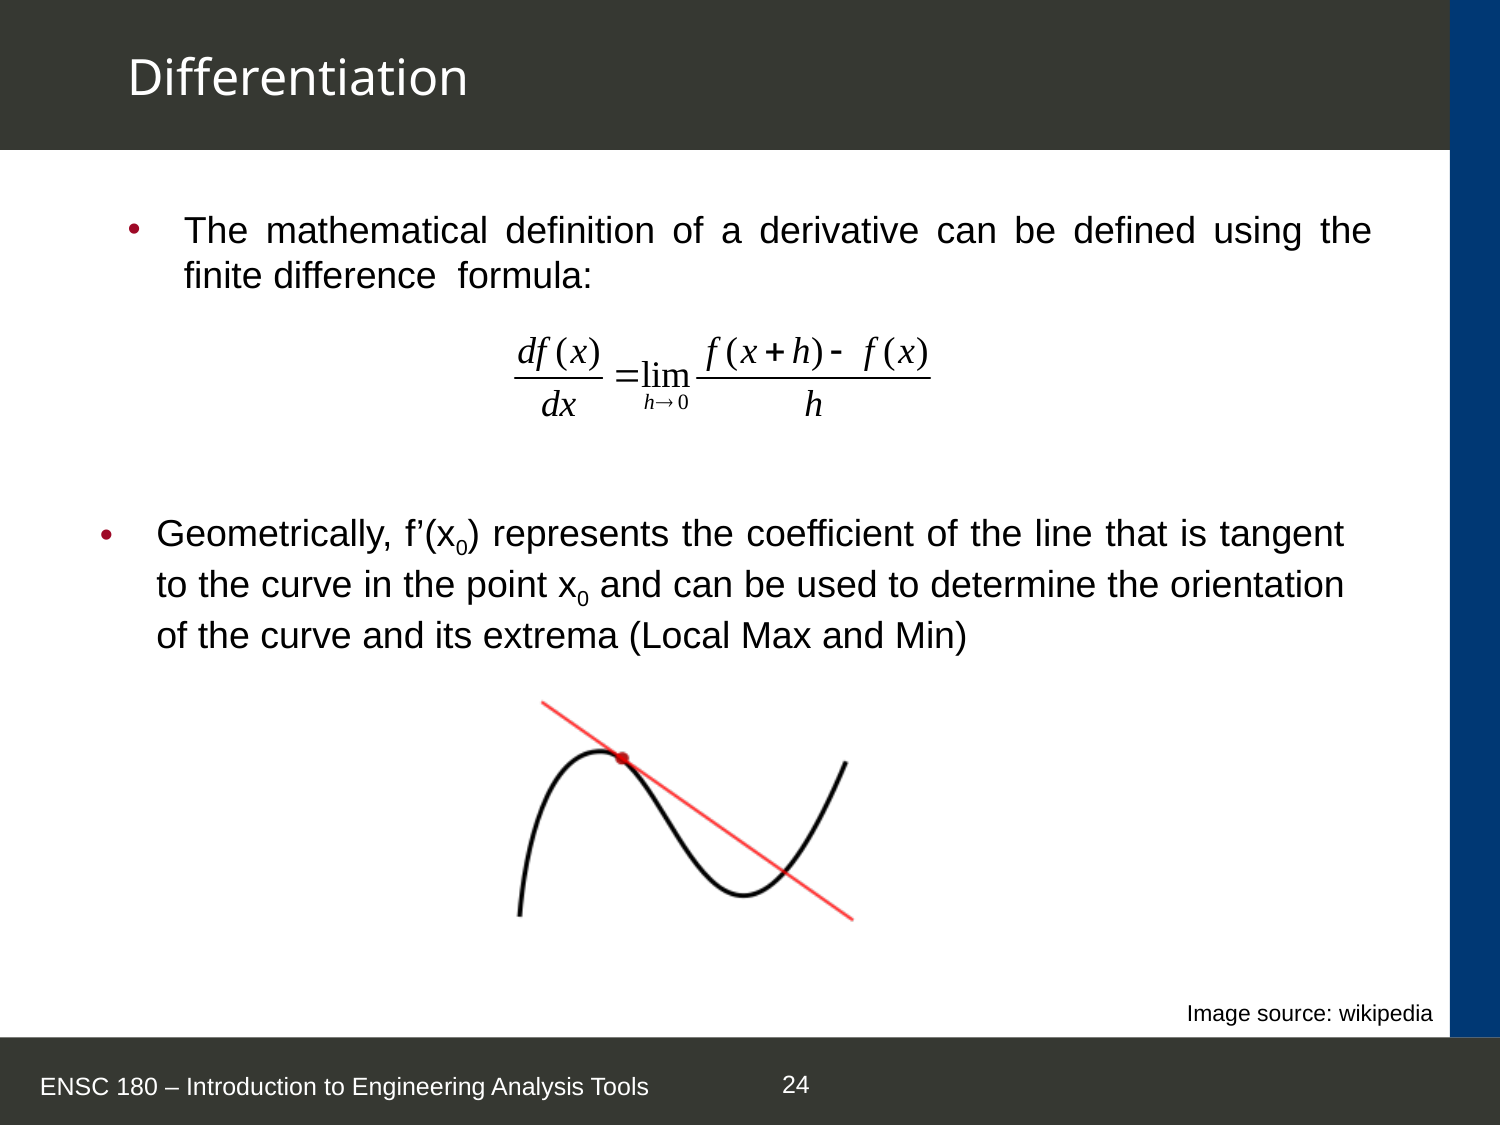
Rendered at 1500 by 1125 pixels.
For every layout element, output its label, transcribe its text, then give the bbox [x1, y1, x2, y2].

picture [515, 697, 860, 939]
text_box Image source: wikipedia [1172, 991, 1449, 1034]
title Differentiation [112, 37, 1451, 138]
footer ENSC 180 – Introduction to Engineering Analysis Tools [24, 1062, 678, 1108]
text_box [508, 327, 937, 425]
list The mathematical definition of a derivative can be defined using the finite difference formula: [112, 198, 1388, 346]
text_box Geometrically, f’(x0) represents the coefficient of the line that is tangent to the curve in the point x0 and can be used to determine the orientation of the curve and its extrema (Local Max and Min) [84, 501, 1360, 648]
